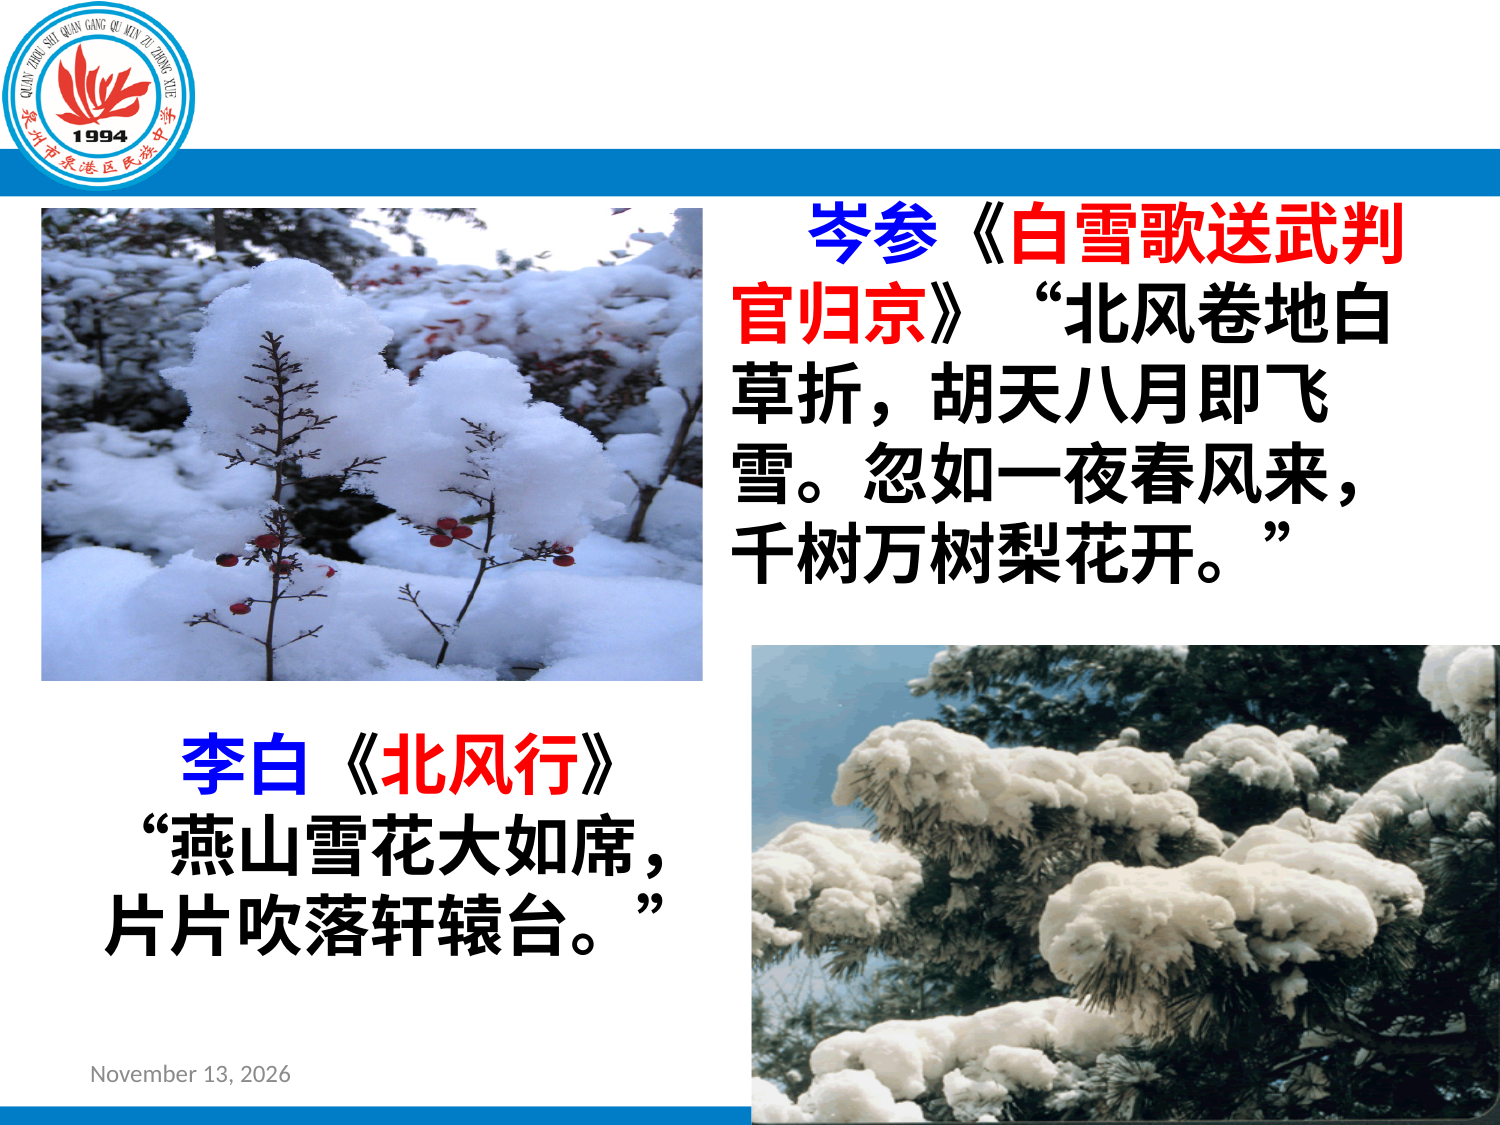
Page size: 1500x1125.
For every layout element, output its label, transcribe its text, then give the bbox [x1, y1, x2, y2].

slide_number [75, 1042, 425, 1103]
picture [2, 107, 78, 191]
picture [120, 114, 195, 191]
picture [110, 1, 195, 79]
picture [749, 644, 1500, 1125]
text_box 岑参《白雪歌送武判官归京》“北风卷地白草折，胡天八月即飞雪。忽如一夜春风来，千树万树梨花开。” [714, 184, 1459, 599]
text_box 李白《北风行》“燕山雪花大如席，片片吹落轩辕台。” [88, 715, 744, 971]
picture [9, 6, 189, 186]
picture [2, 1, 88, 86]
picture [41, 207, 703, 681]
